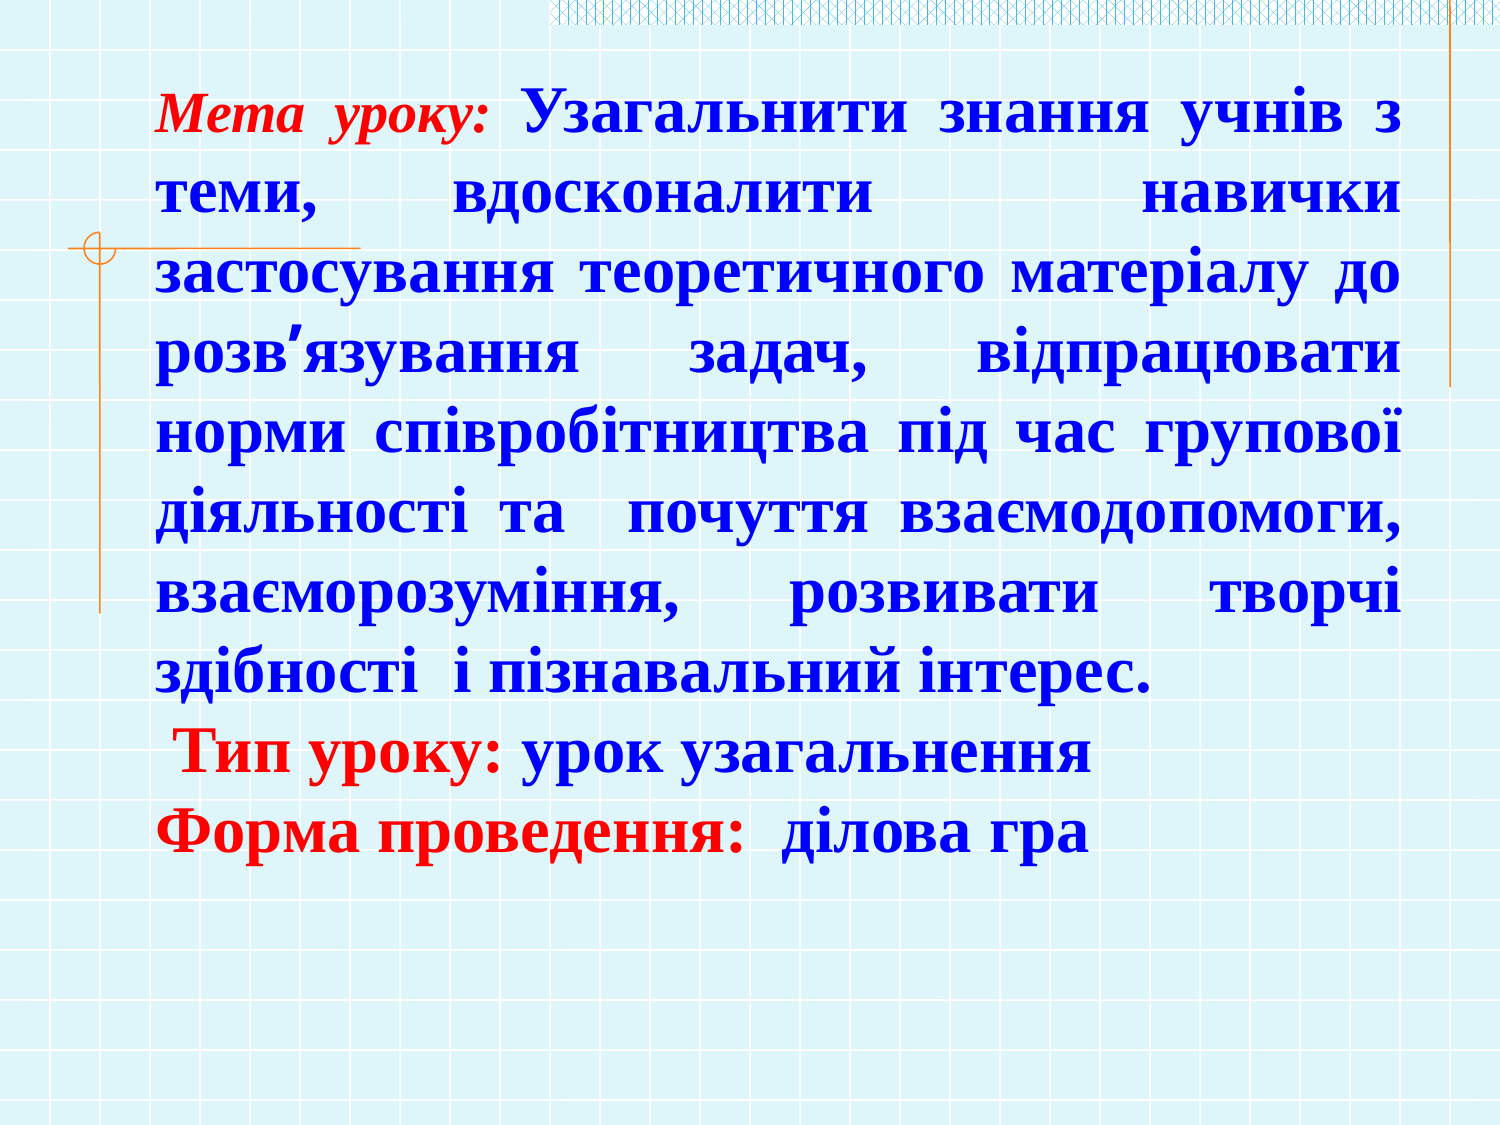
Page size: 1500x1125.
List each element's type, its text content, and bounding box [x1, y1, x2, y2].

text_box Мета уроку: Узагальнити знання учнів з теми, вдосконалити навички застосування теоретичного матеріалу до розв’язування задач, відпрацювати норми співробітництва під час групової діяльності та почуття взаємодопомоги, взаєморозуміння, розвивати творчі здібності і пізнавальний інтерес. Тип уроку: урок узагальнення Форма проведення: ділова гра [140, 58, 1418, 963]
